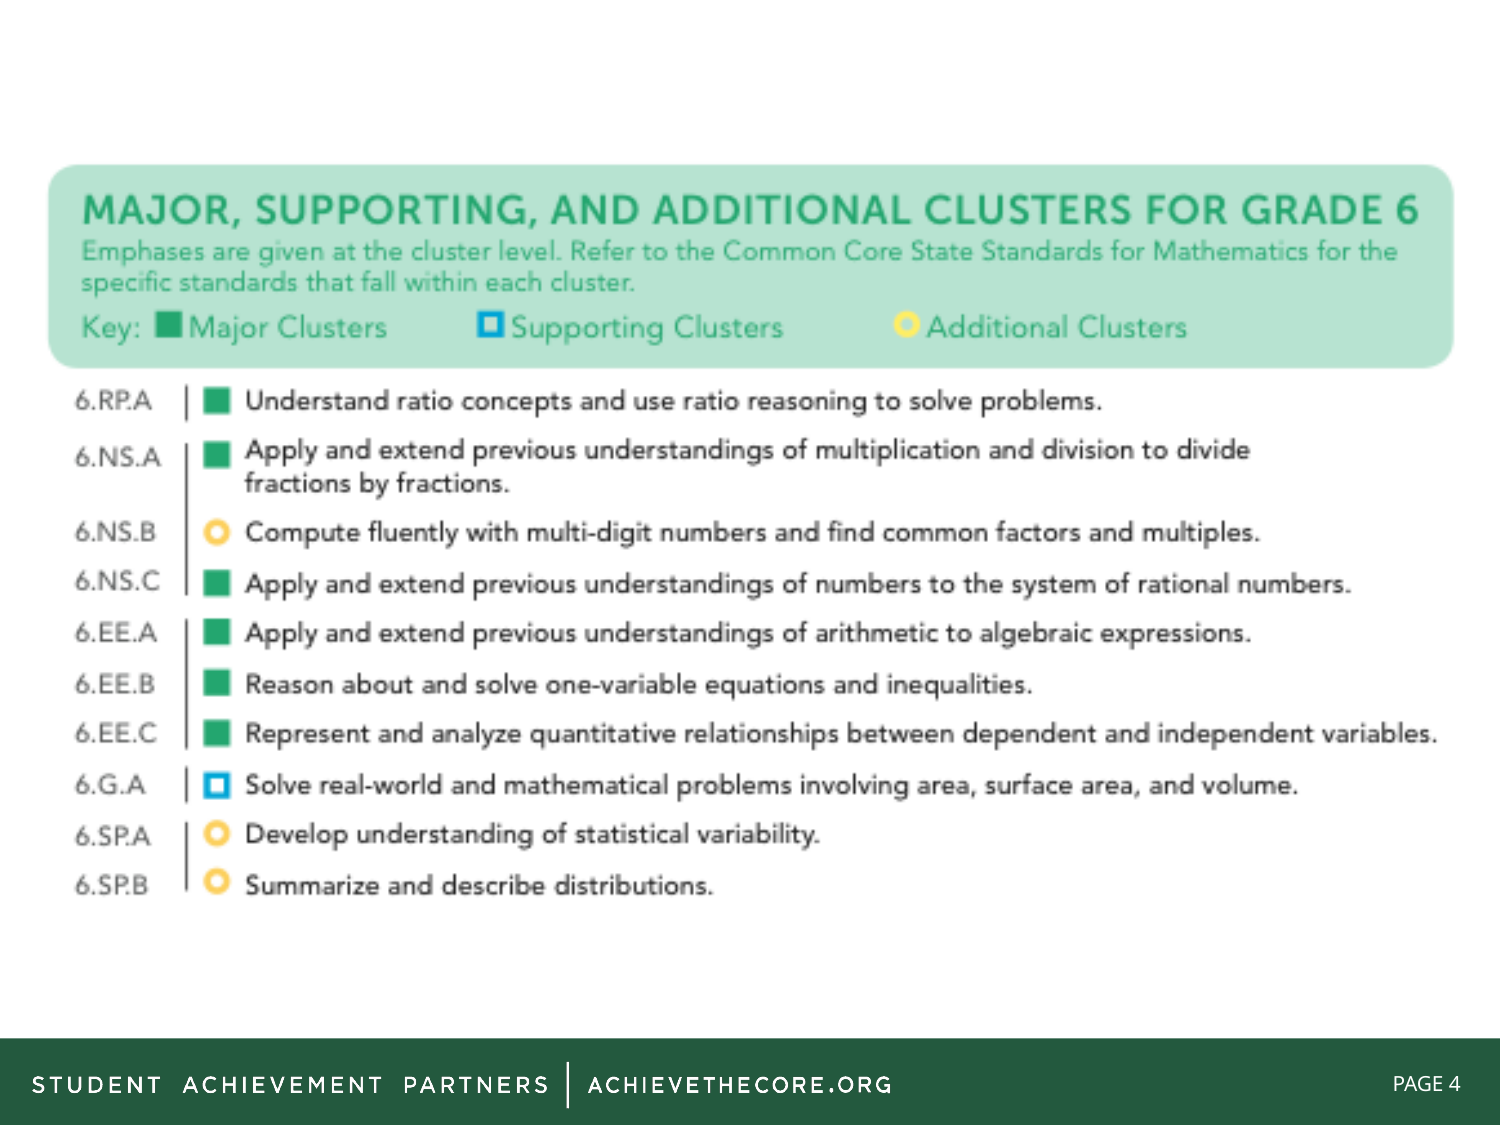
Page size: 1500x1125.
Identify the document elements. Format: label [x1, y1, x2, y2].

picture [26, 150, 1478, 934]
picture [12, 1055, 911, 1112]
